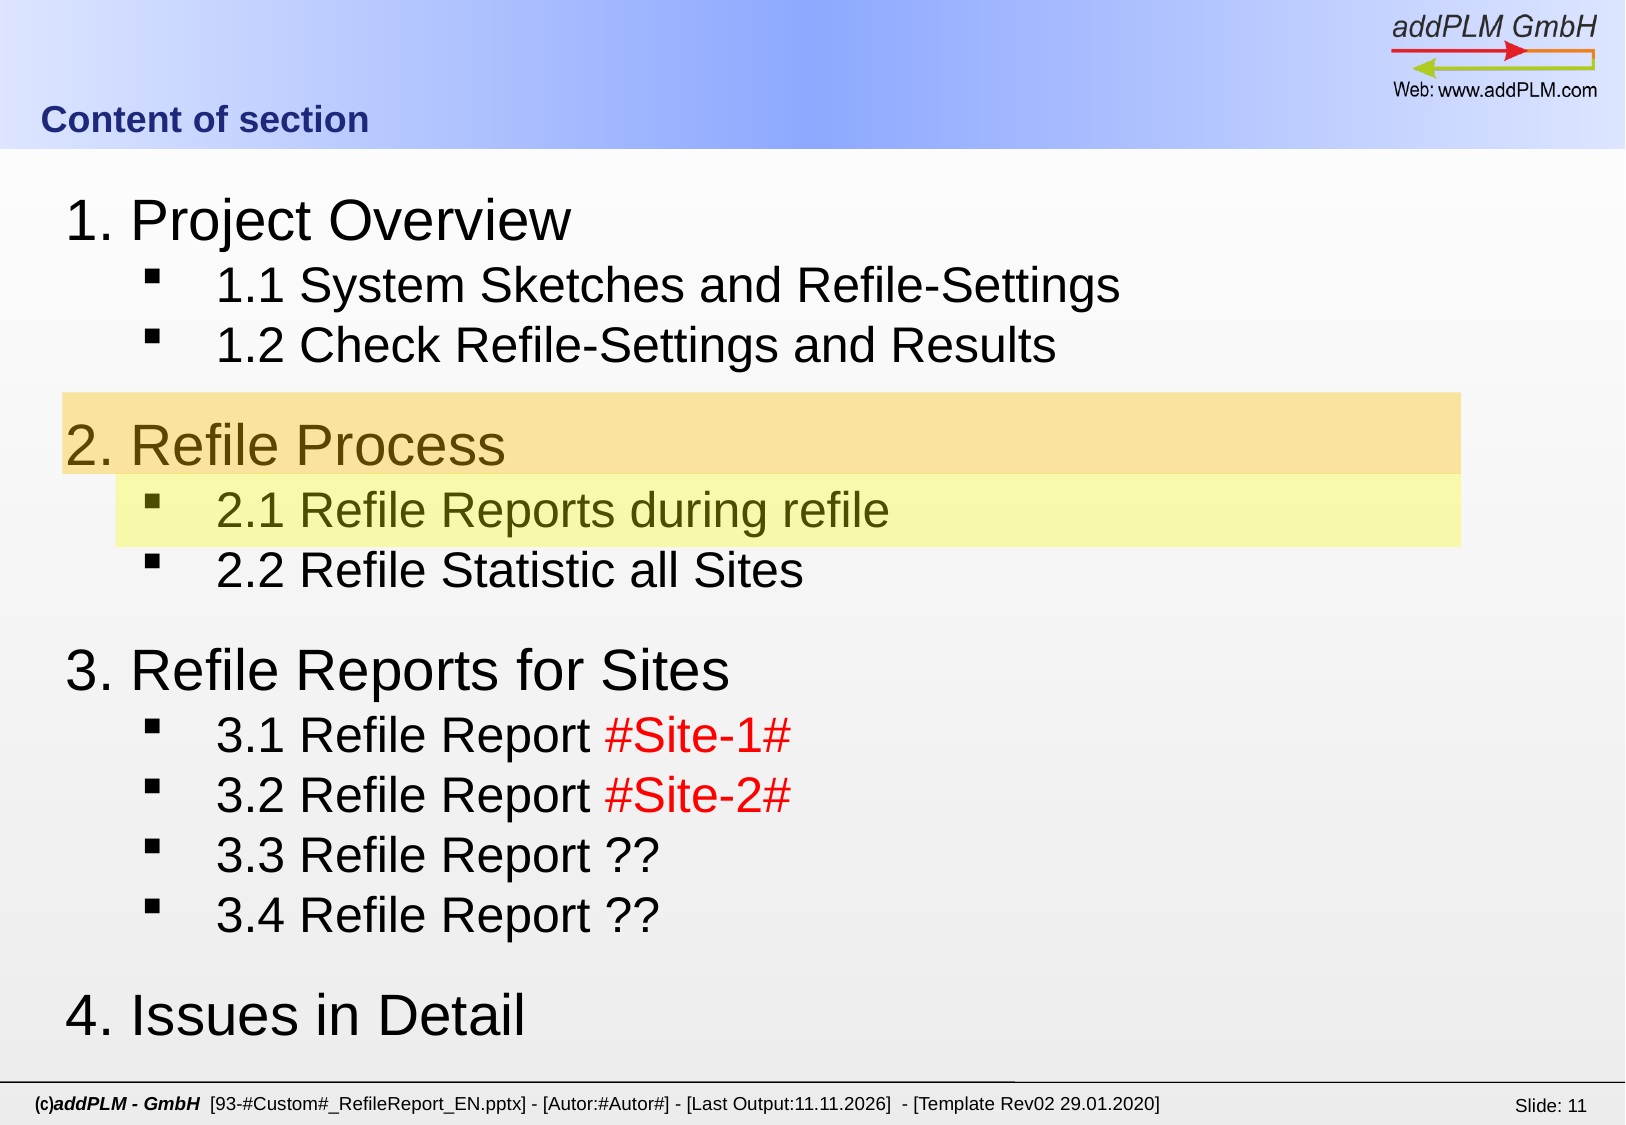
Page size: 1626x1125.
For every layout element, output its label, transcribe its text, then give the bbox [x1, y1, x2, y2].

picture [1391, 14, 1597, 97]
title Content of section [40, 67, 1582, 131]
text_box [115, 474, 1461, 548]
text_box [62, 392, 1461, 474]
